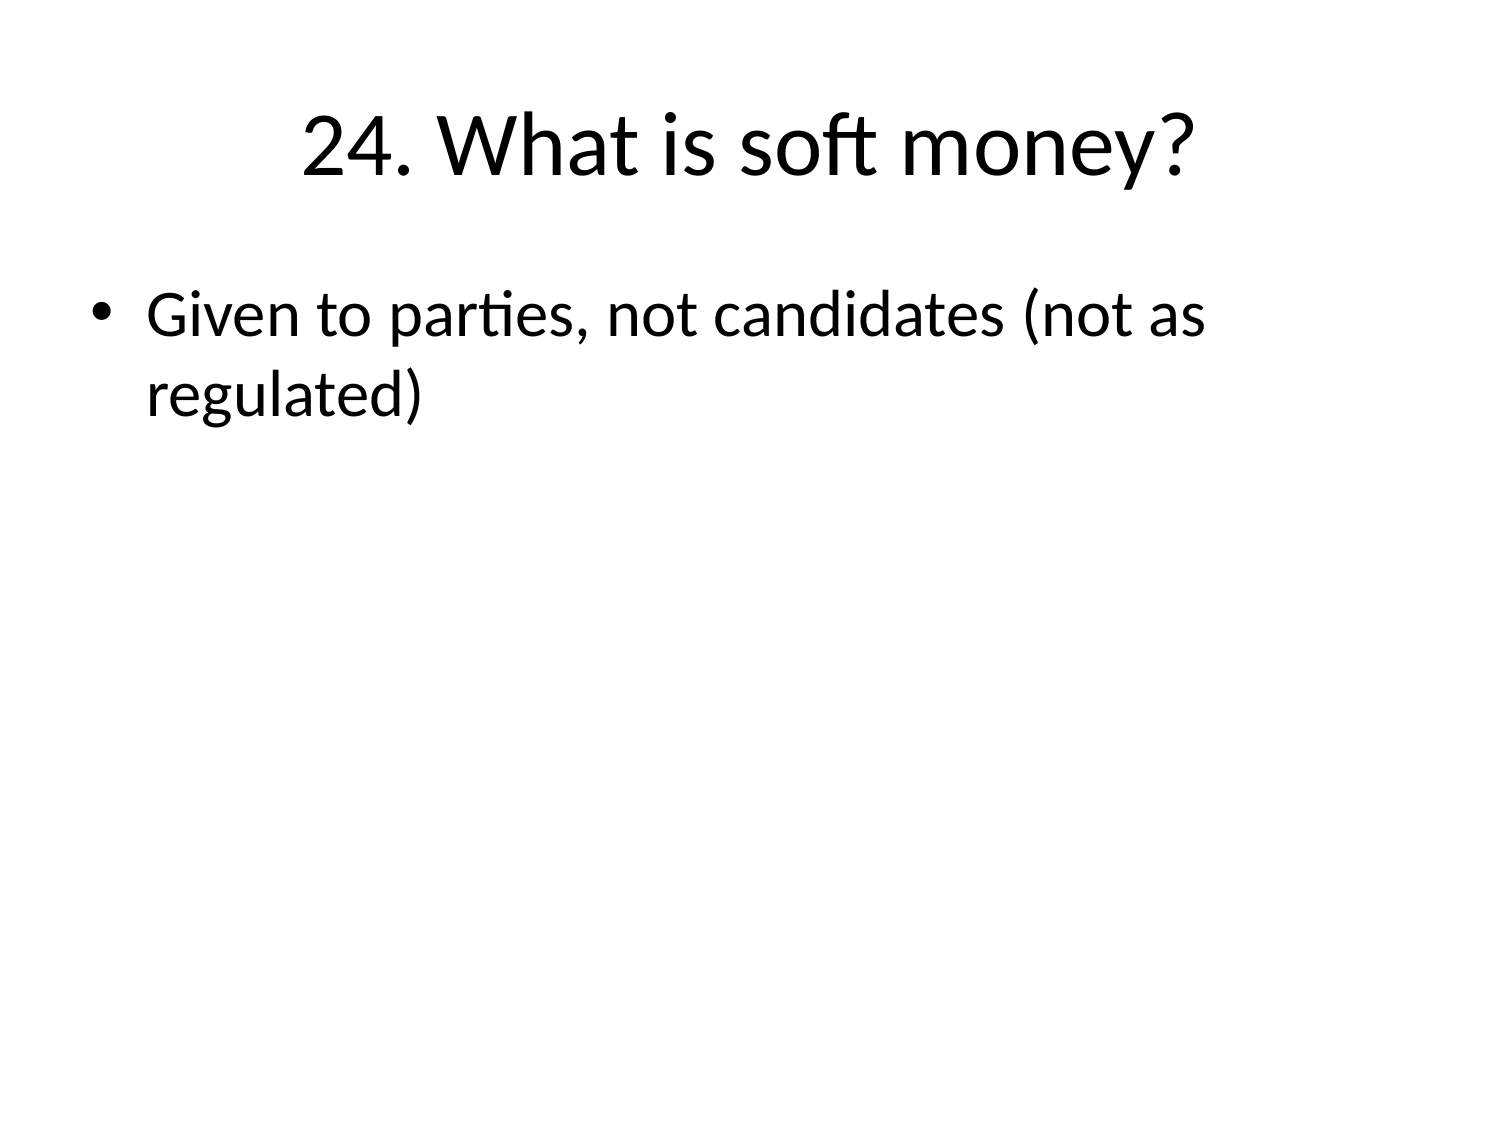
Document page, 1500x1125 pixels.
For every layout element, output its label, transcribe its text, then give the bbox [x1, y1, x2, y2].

title 24. What is soft money? [75, 45, 1425, 233]
list Given to parties, not candidates (not as regulated) [75, 262, 1425, 1005]
